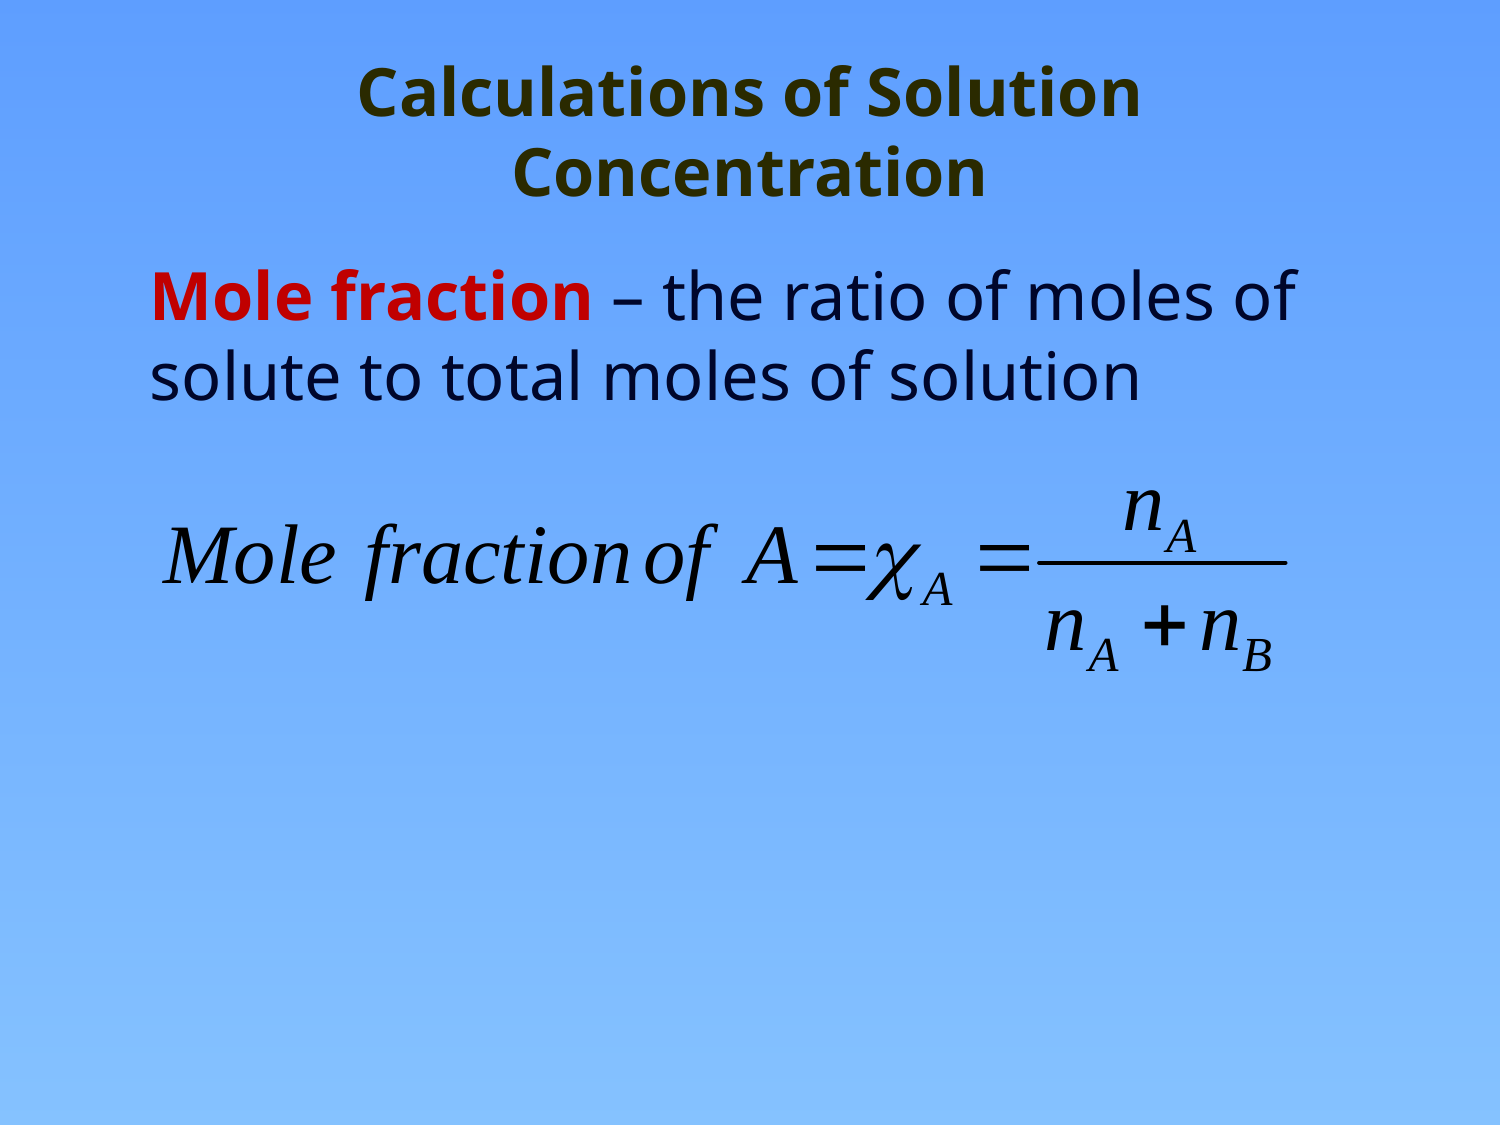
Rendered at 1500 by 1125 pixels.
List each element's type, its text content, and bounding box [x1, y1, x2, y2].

text_box Mole fraction – the ratio of moles of solute to total moles of solution [135, 246, 1348, 421]
title Calculations of Solution Concentration [112, 35, 1388, 224]
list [149, 449, 1306, 690]
